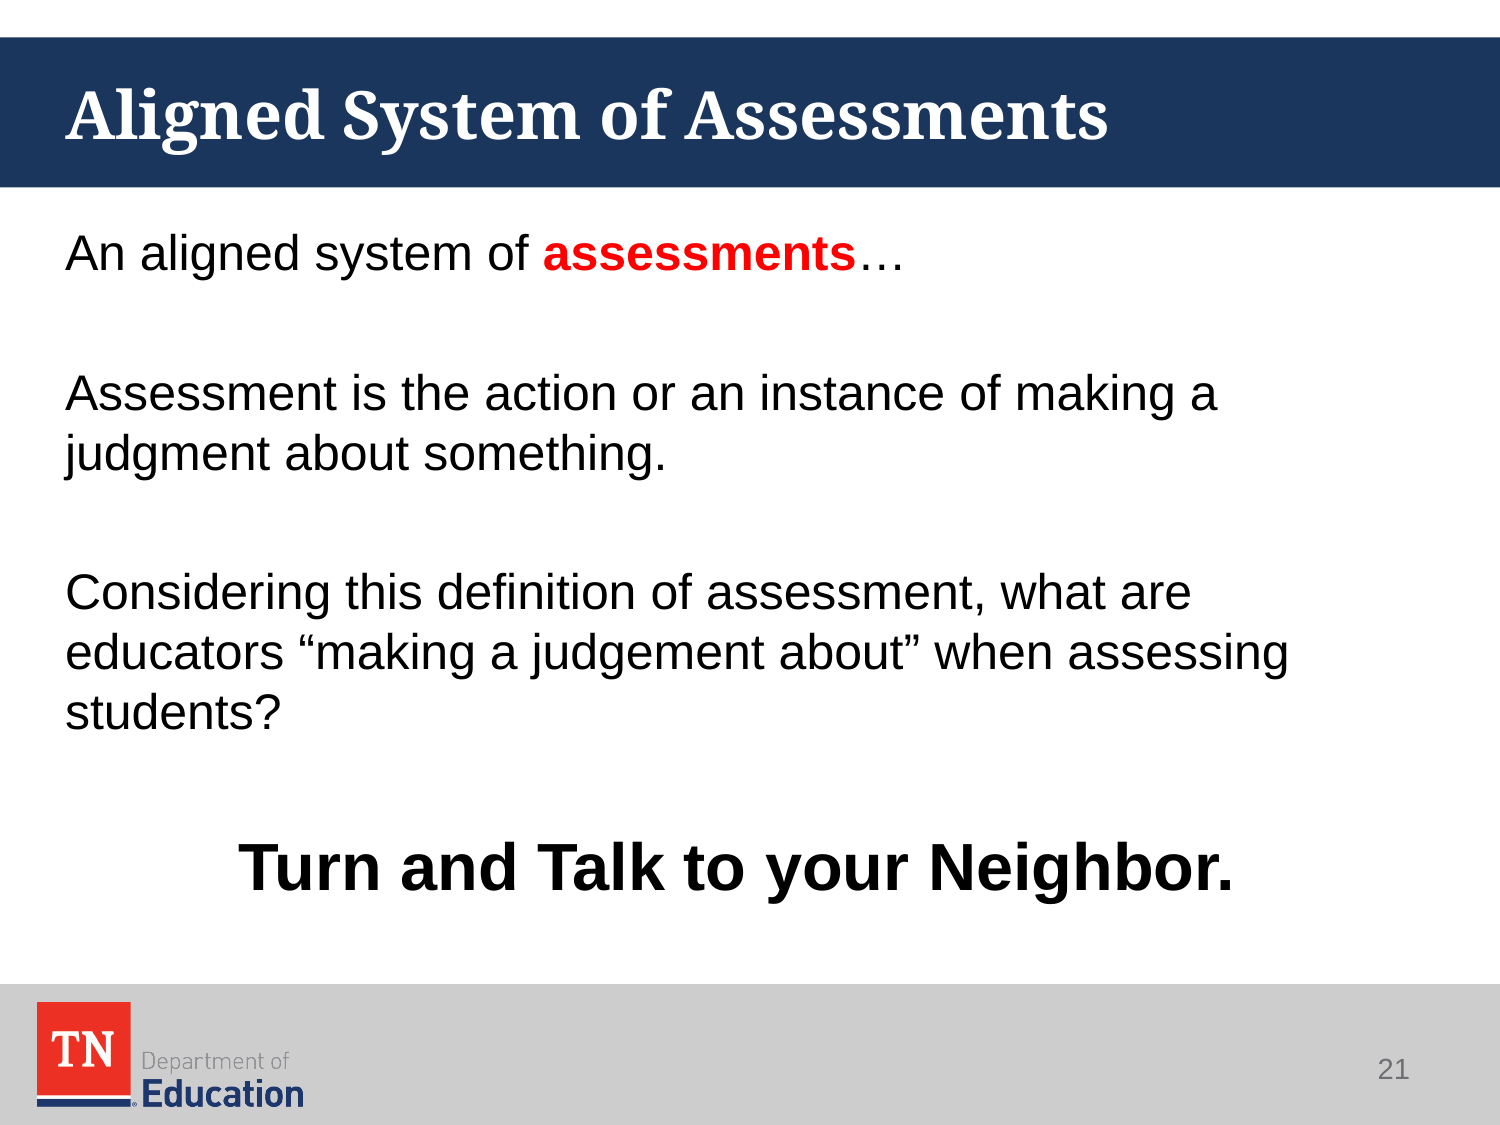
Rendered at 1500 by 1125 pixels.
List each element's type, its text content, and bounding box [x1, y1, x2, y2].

title Aligned System of Assessments [50, 37, 1413, 188]
picture [37, 1002, 303, 1107]
list An aligned system of assessments… Assessment is the action or an instance of making a judgment about something. Considering this definition of assessment, what are educators “making a judgement about” when assessing students? Turn and Talk to your Neighbor. [50, 212, 1425, 955]
slide_number 21 [1350, 1042, 1425, 1103]
